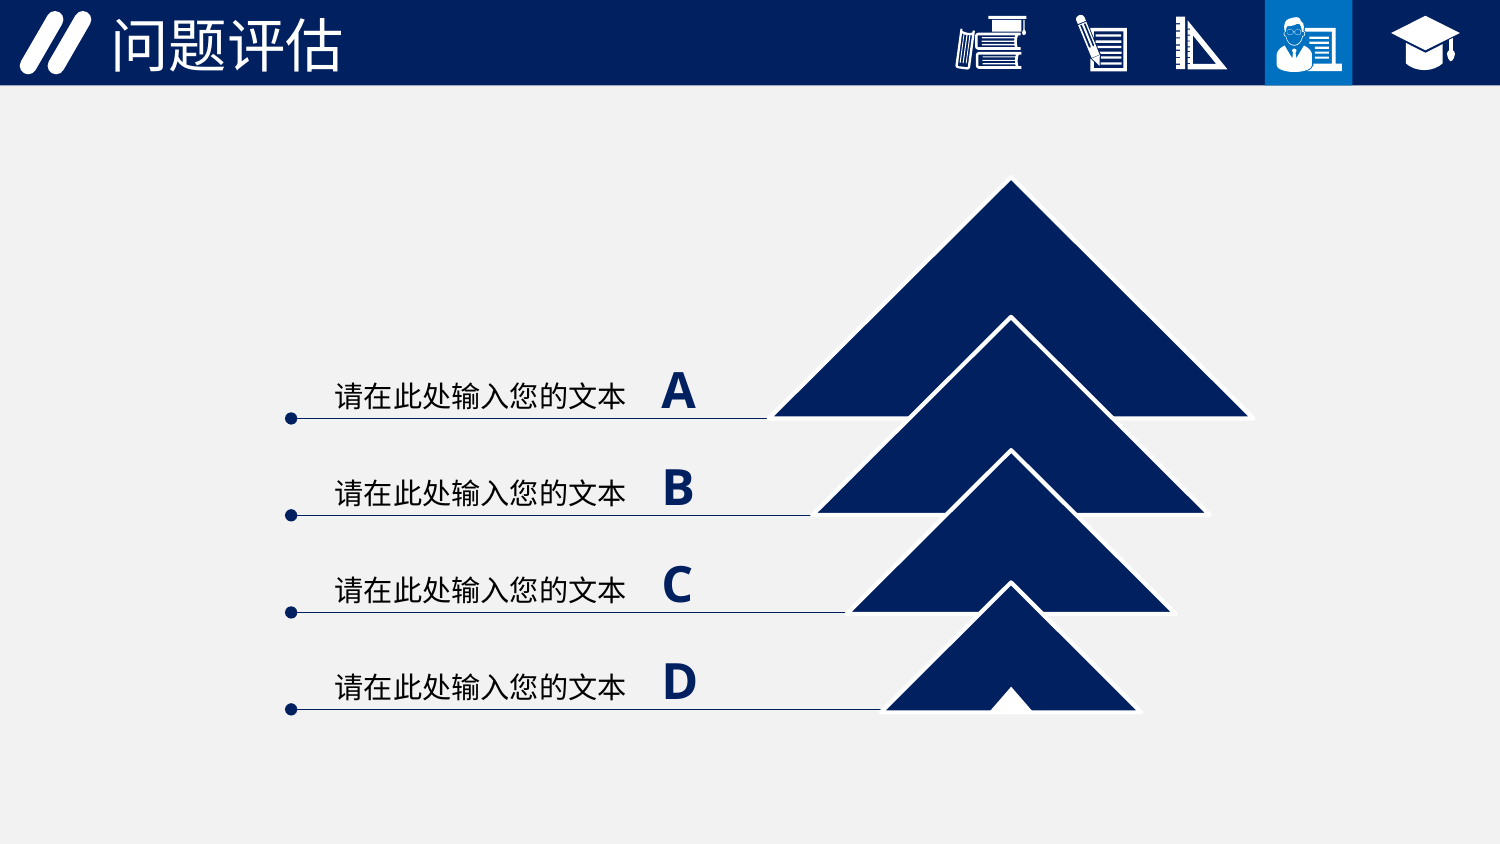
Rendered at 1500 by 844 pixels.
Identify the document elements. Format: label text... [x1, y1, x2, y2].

text_box 请在此处输入您的文本 [315, 651, 647, 708]
text_box 请在此处输入您的文本 [315, 554, 647, 611]
text_box A [647, 362, 699, 417]
text_box [770, 177, 1254, 419]
text_box [813, 316, 1210, 516]
text_box D [647, 653, 699, 708]
text_box 问题评估 [95, 1, 359, 87]
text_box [880, 582, 1142, 713]
text_box 请在此处输入您的文本 [315, 457, 647, 514]
text_box B [647, 459, 699, 514]
text_box 请在此处输入您的文本 [315, 360, 647, 417]
text_box C [647, 556, 699, 611]
text_box [849, 450, 1176, 614]
